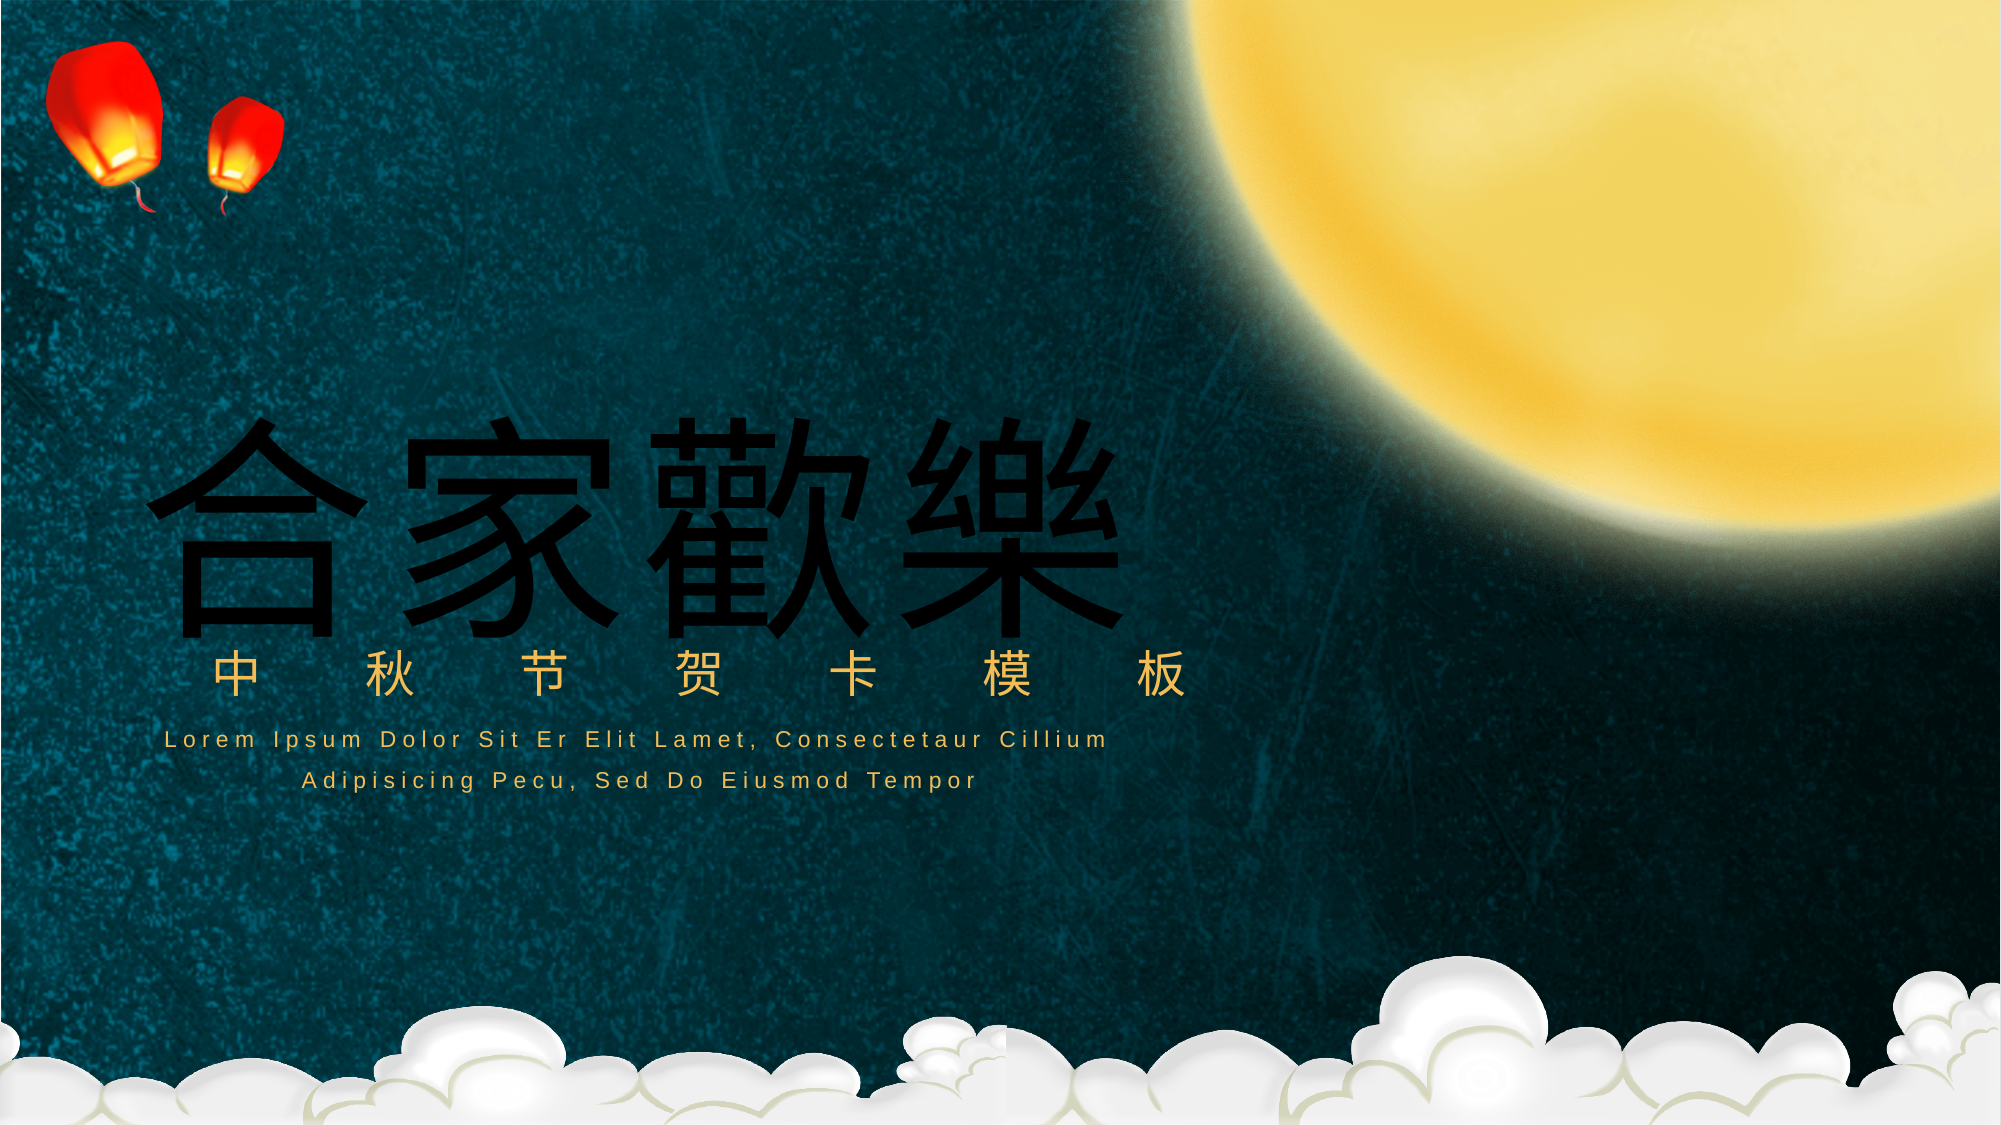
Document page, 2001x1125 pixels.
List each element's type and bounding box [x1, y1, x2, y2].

text_box [0, 372, 1272, 783]
text_box [0, 956, 2000, 1125]
picture [3, 0, 2000, 956]
